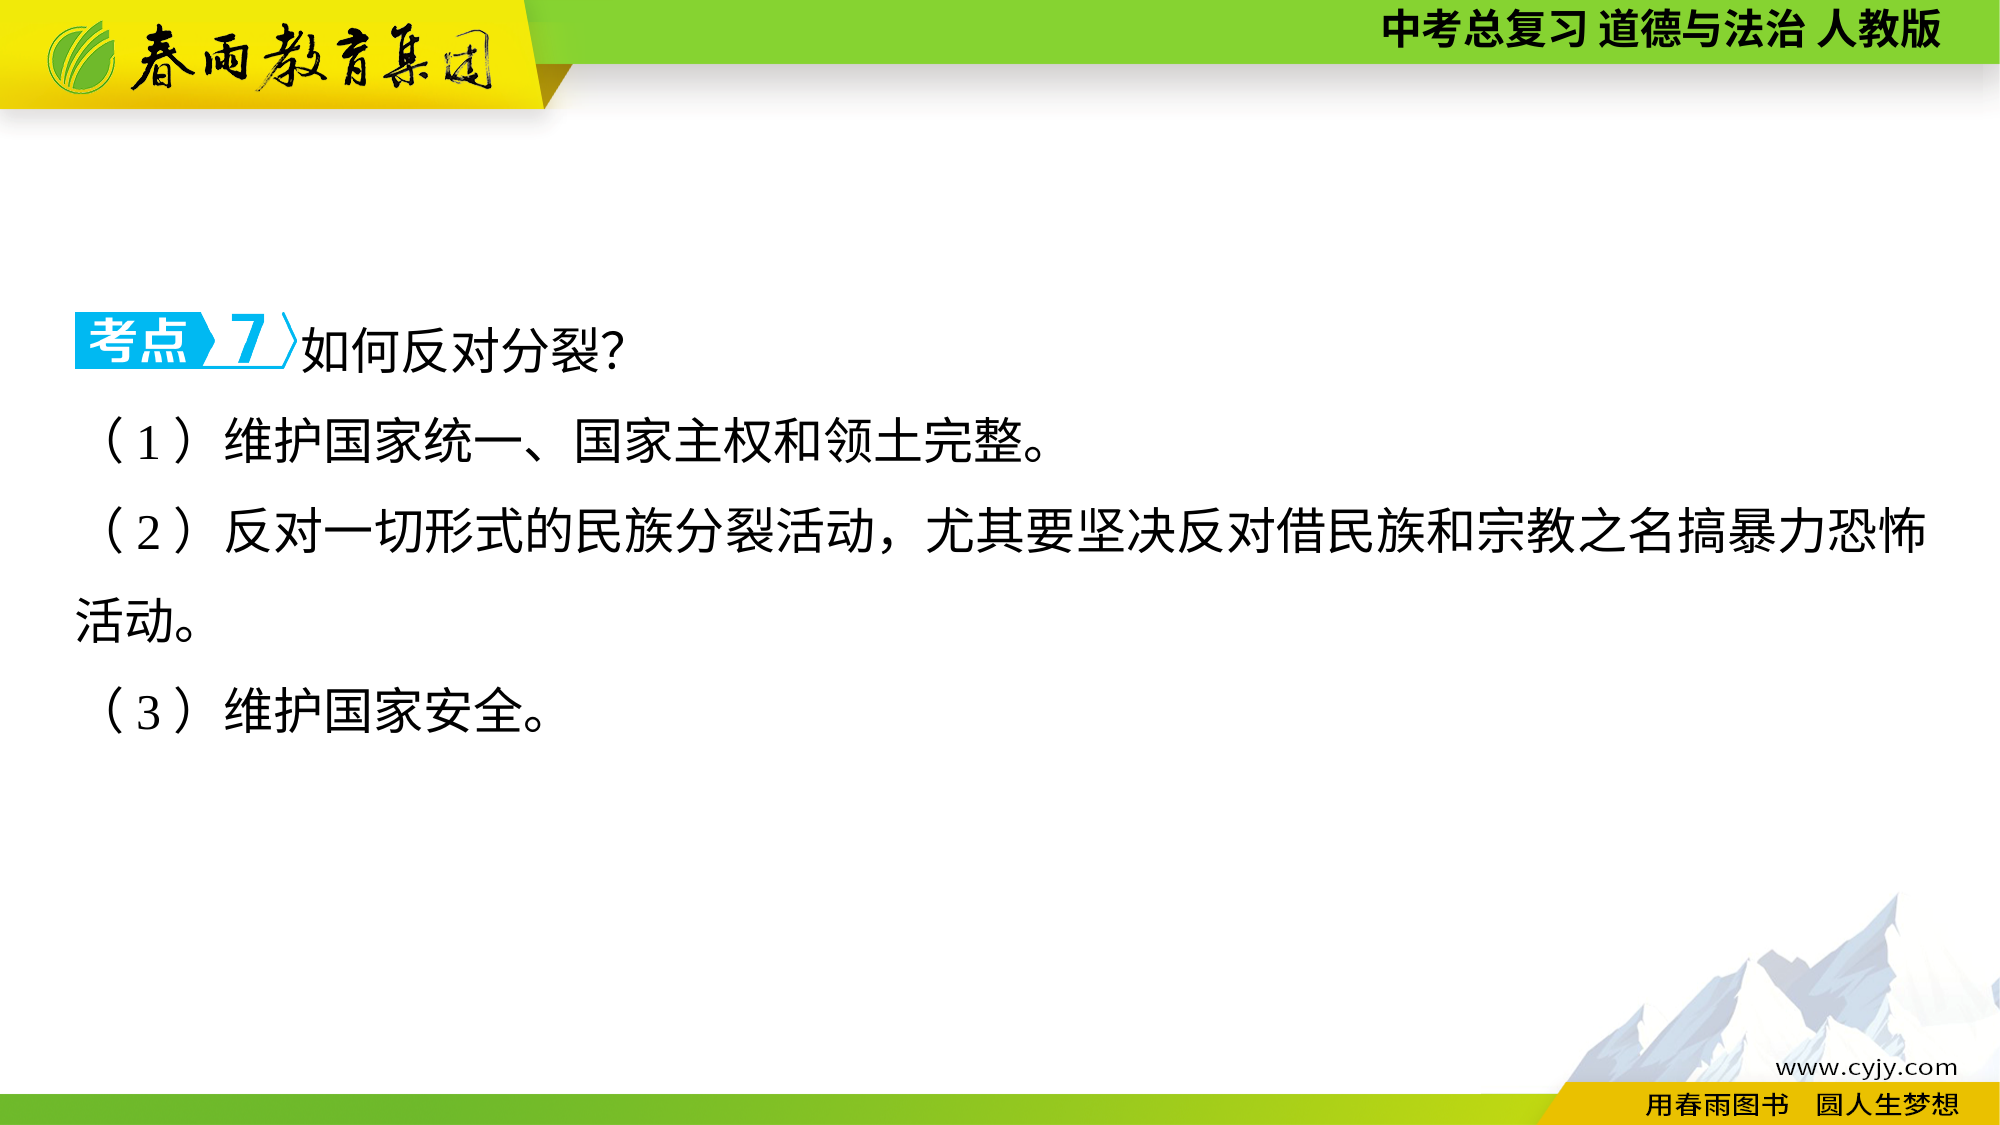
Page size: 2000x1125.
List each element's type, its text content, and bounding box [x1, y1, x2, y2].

picture [0, 0, 2000, 1125]
list 如何反对分裂？ （1）维护国家统一、国家主权和领土完整。 （2）反对一切形式的民族分裂活动，尤其要坚决反对借民族和宗教之名搞暴力恐怖活动。 （3）维护国家安全。 [59, 281, 1944, 740]
